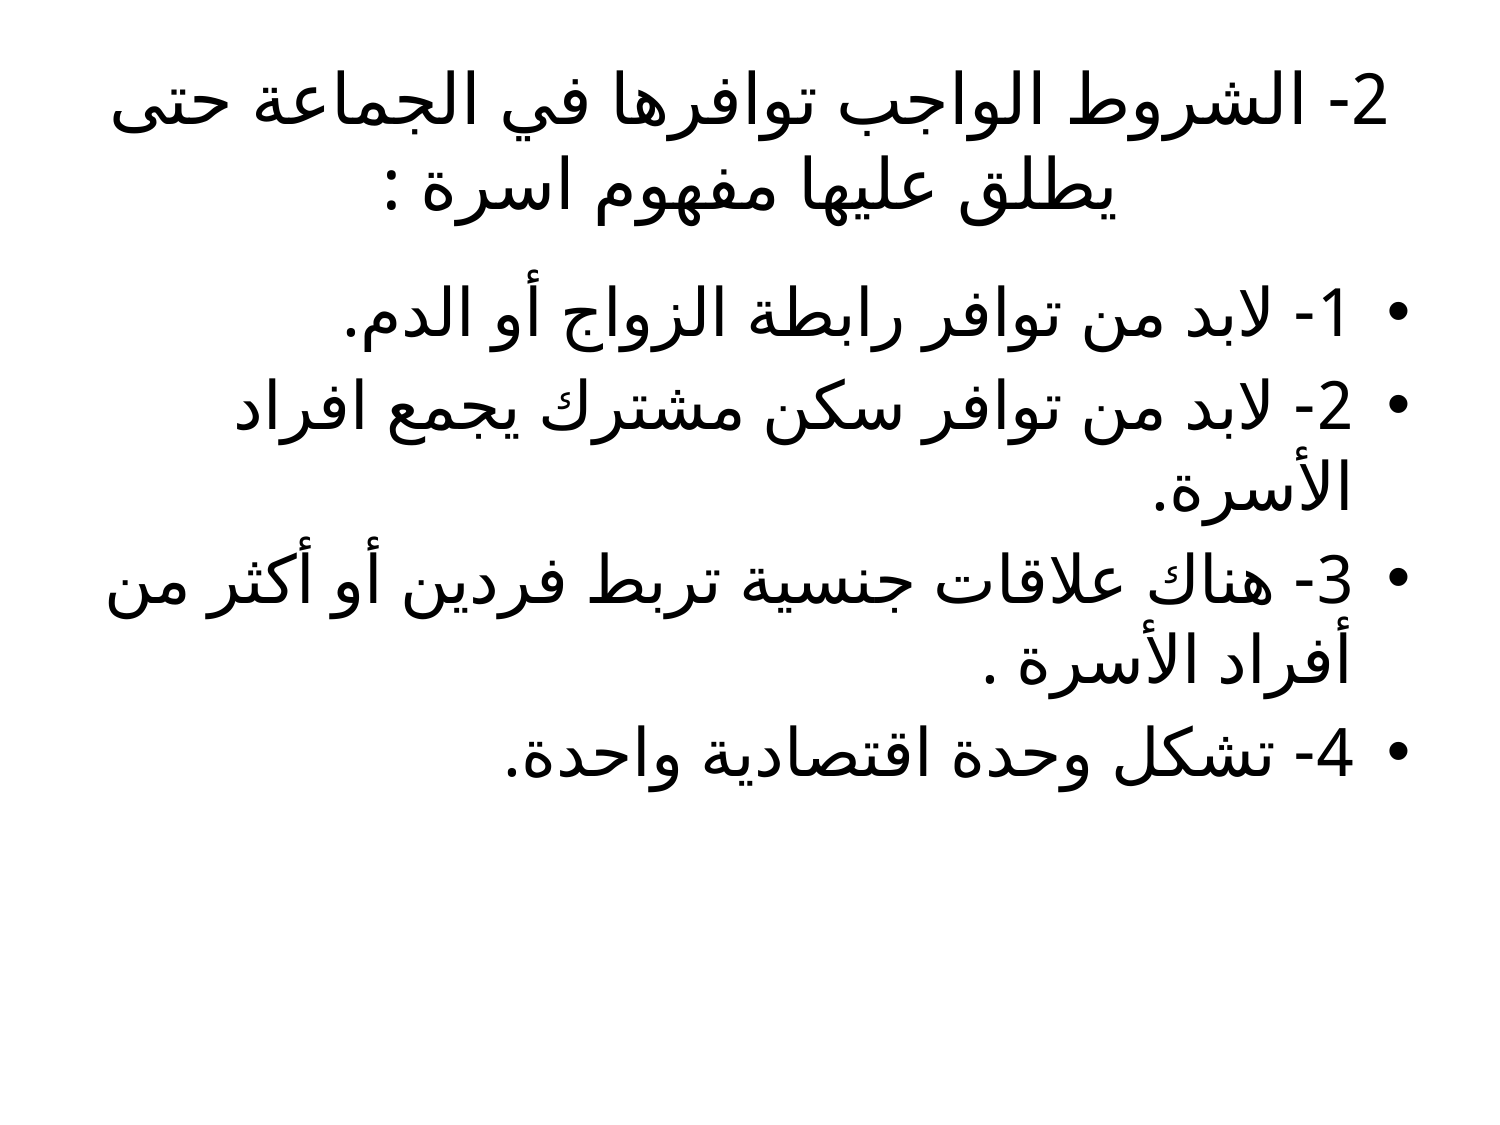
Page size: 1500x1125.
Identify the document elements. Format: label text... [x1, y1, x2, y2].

title 2- الشروط الواجب توافرها في الجماعة حتى يطلق عليها مفهوم اسرة : [75, 45, 1425, 233]
list 1- لابد من توافر رابطة الزواج أو الدم. 2- لابد من توافر سكن مشترك يجمع افراد الأسرة. 3- هناك علاقات جنسية تربط فردين أو أكثر من أفراد الأسرة . 4- تشكل وحدة اقتصادية واحدة. [75, 262, 1425, 1005]
